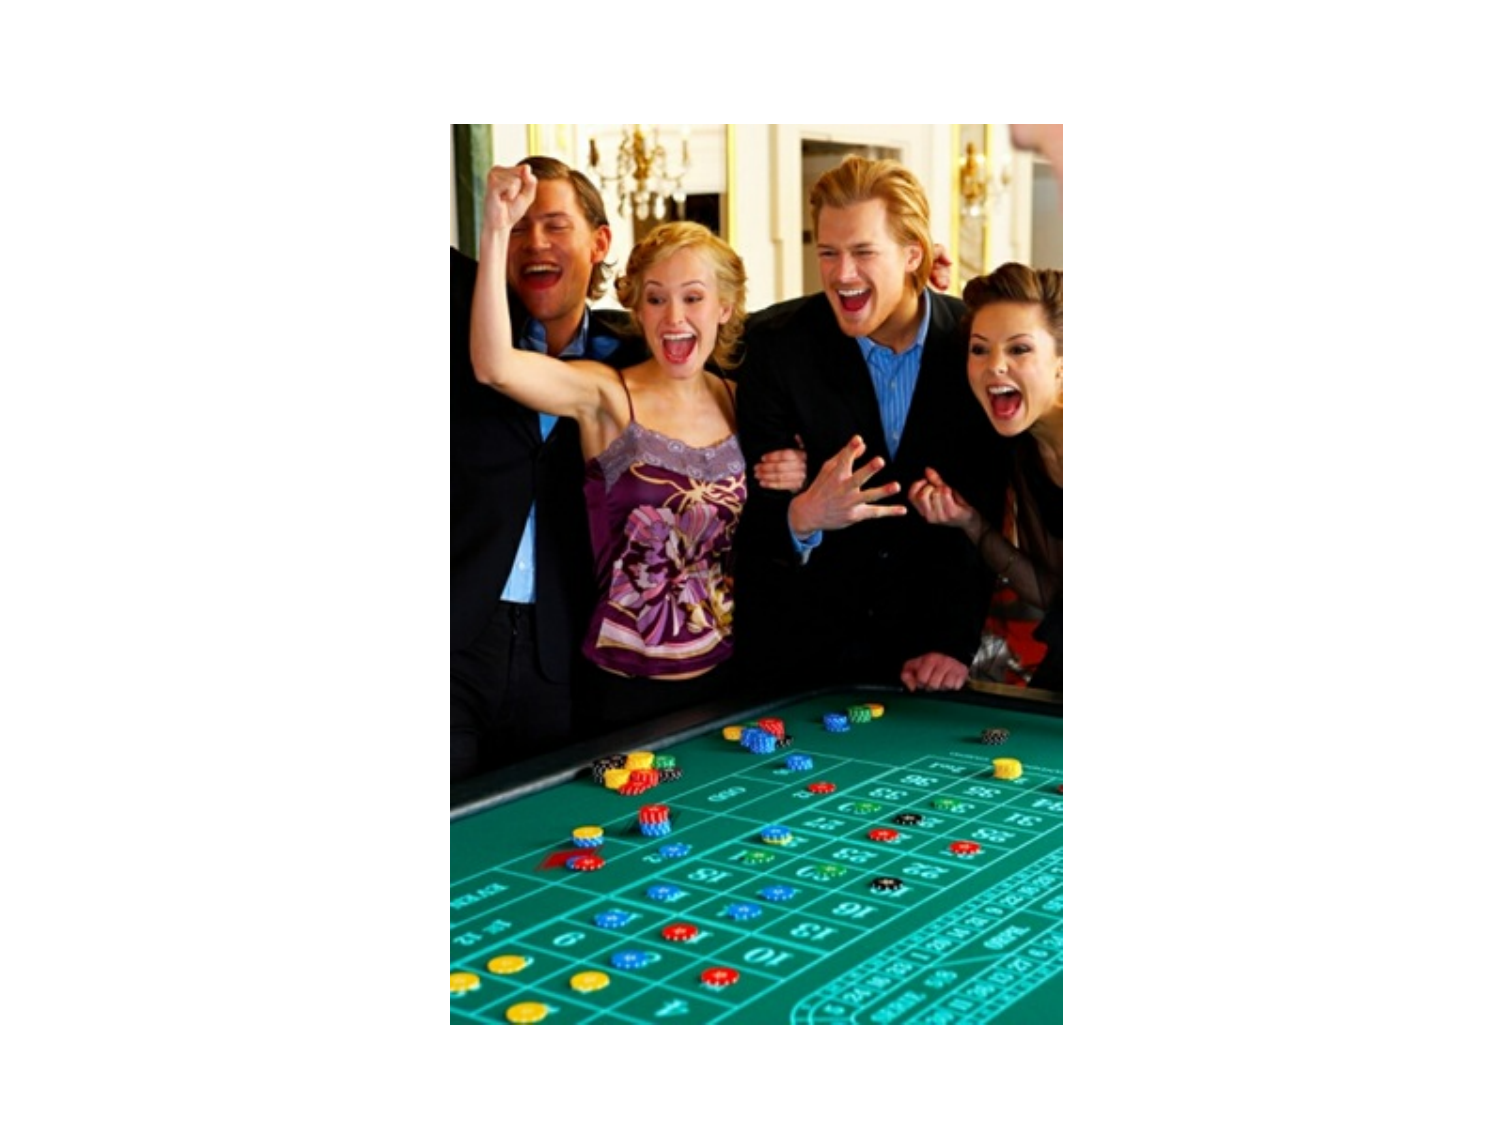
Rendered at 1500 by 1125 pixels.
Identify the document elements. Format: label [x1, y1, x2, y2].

list [449, 124, 1063, 1026]
